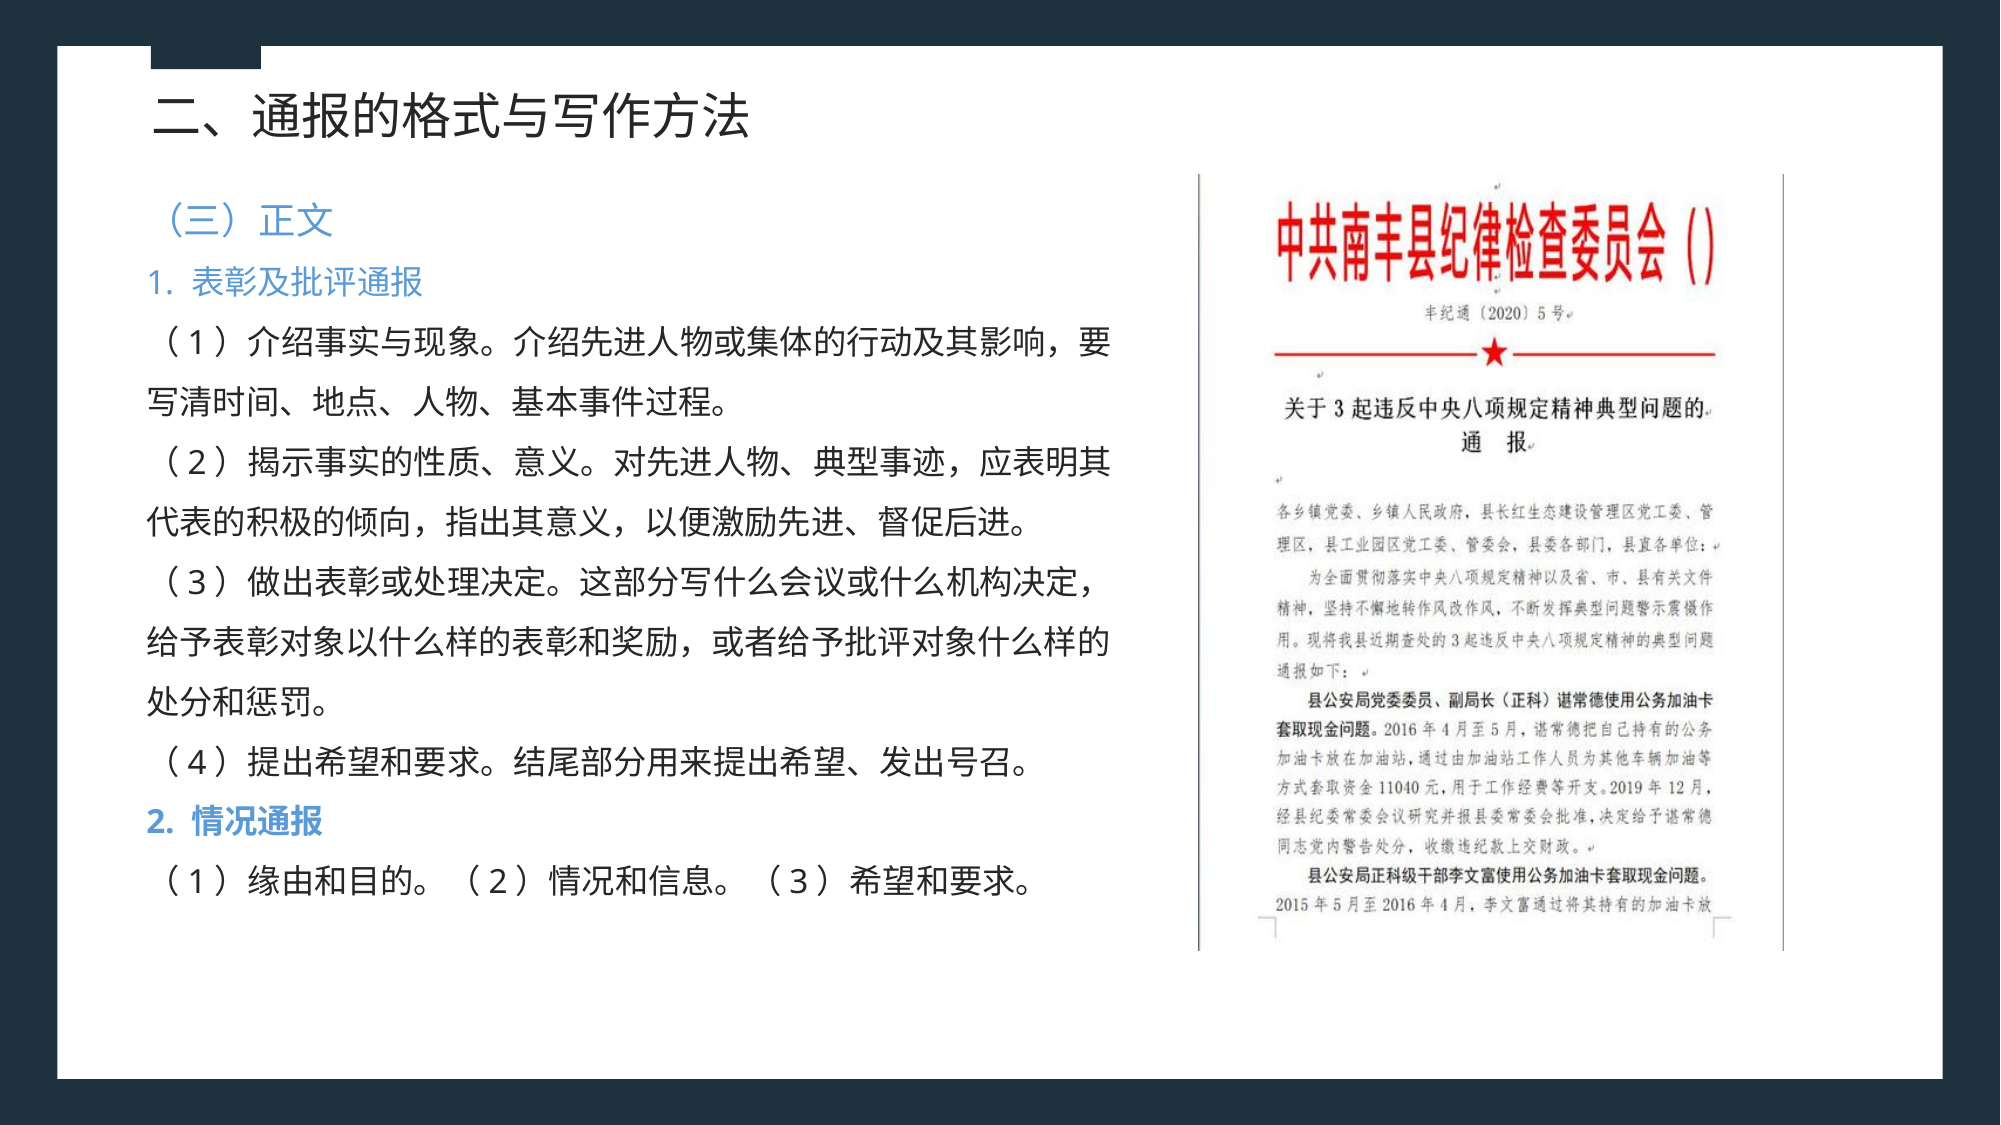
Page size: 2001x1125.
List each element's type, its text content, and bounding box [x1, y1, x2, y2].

text_box 二、通报的格式与写作方法 [150, 77, 858, 152]
picture [1198, 174, 1785, 951]
text_box （三）正文 1. 表彰及批评通报 （1）介绍事实与现象。介绍先进人物或集体的行动及其影响，要写清时间、地点、人物、基本事件过程。 （2）揭示事实的性质、意义。对先进人物、典型事迹，应表明其代表的积极的倾向，指出其意义，以便激励先进、督促后进。 （3）做出表彰或处理决定。这部分写什么会议或什么机构决定，给予表彰对象以什么样的表彰和奖励，或者给予批评对象什么样的处分和惩罚。 （4）提出希望和要求。结尾部分用来提出希望、发出号召。 2. 情况通报 （1）缘由和目的。（2）情况和信息。（3）希望和要求。 [131, 166, 1132, 908]
